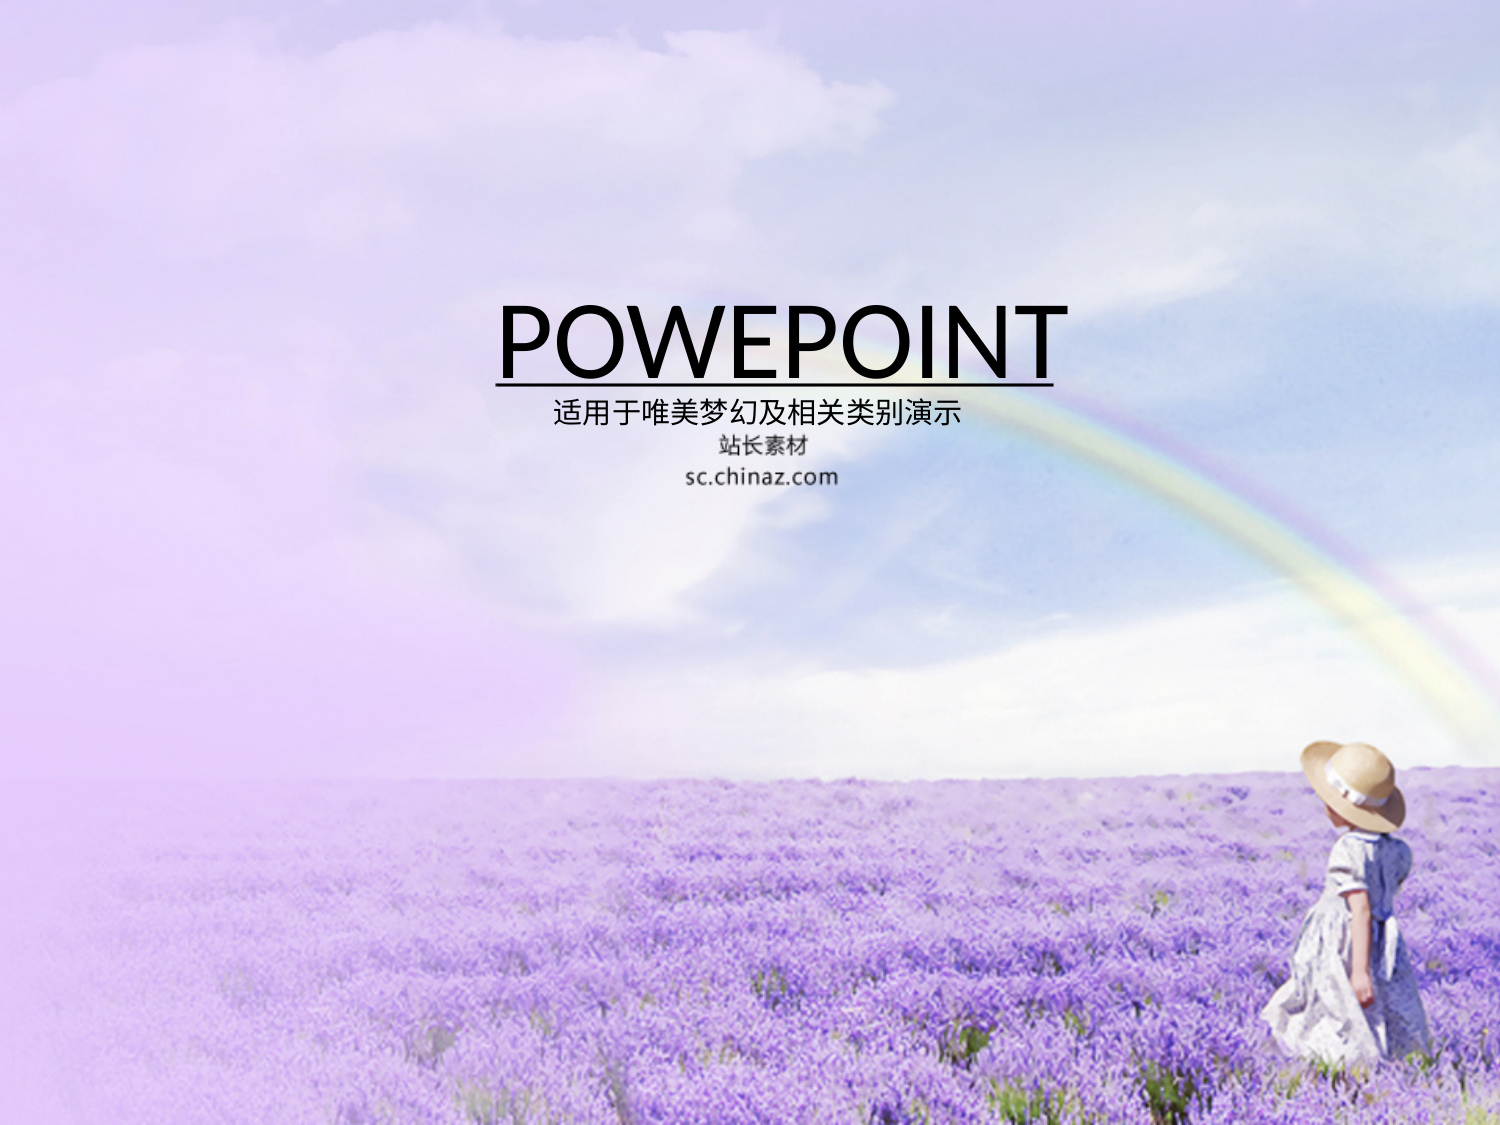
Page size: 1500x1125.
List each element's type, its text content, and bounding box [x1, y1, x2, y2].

text_box 适用于唯美梦幻及相关类别演示 [539, 386, 1219, 437]
picture [0, 0, 1500, 1125]
text_box POWEPOINT [480, 258, 1348, 409]
